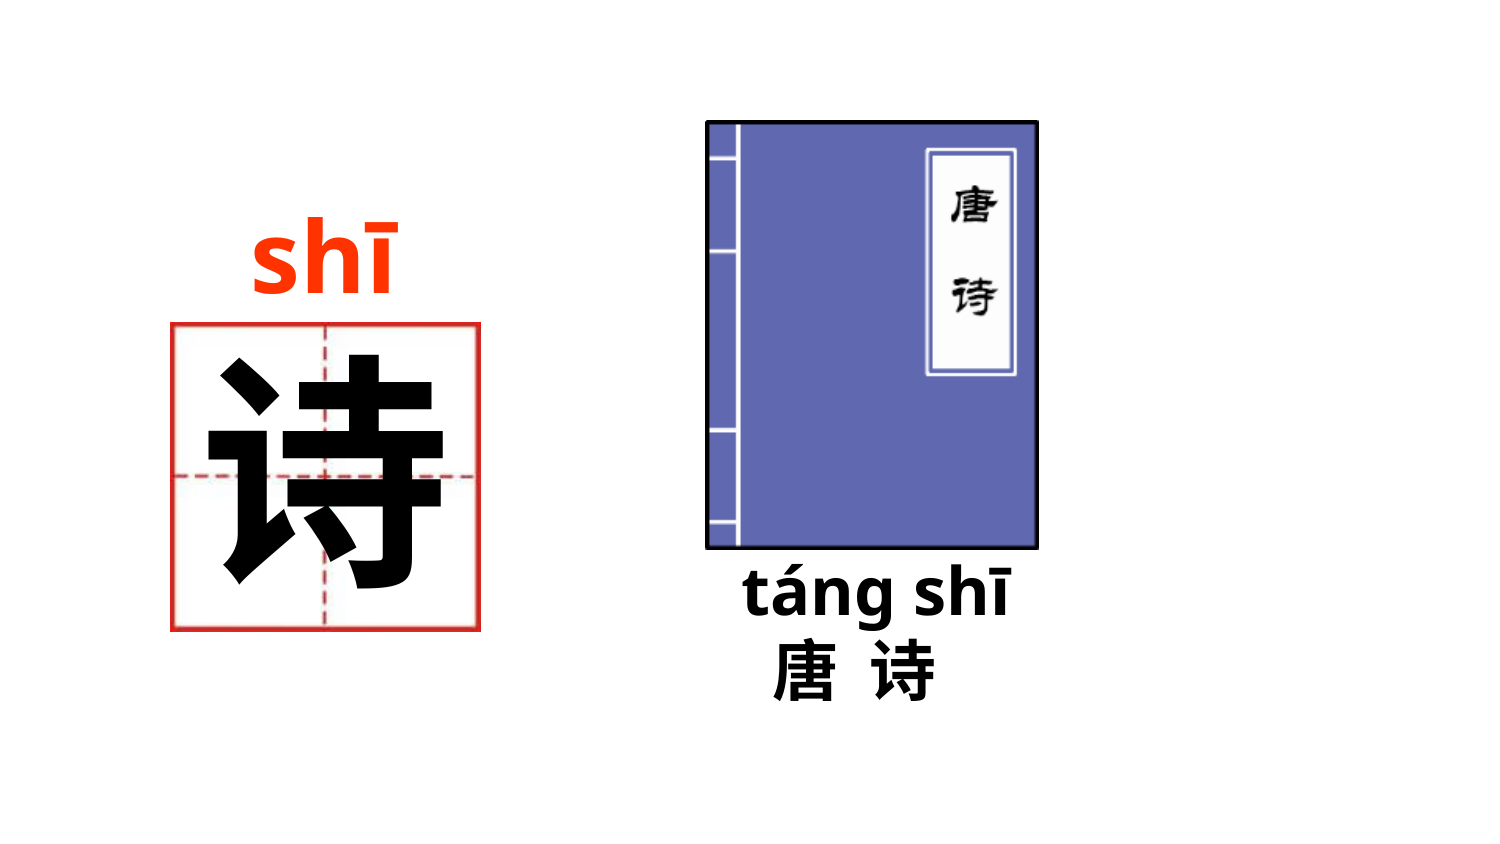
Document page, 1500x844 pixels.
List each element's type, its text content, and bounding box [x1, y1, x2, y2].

text_box tánɡ shī 唐 诗 [726, 550, 1026, 716]
text_box shī [236, 185, 412, 308]
picture [705, 120, 1039, 550]
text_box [170, 308, 481, 632]
